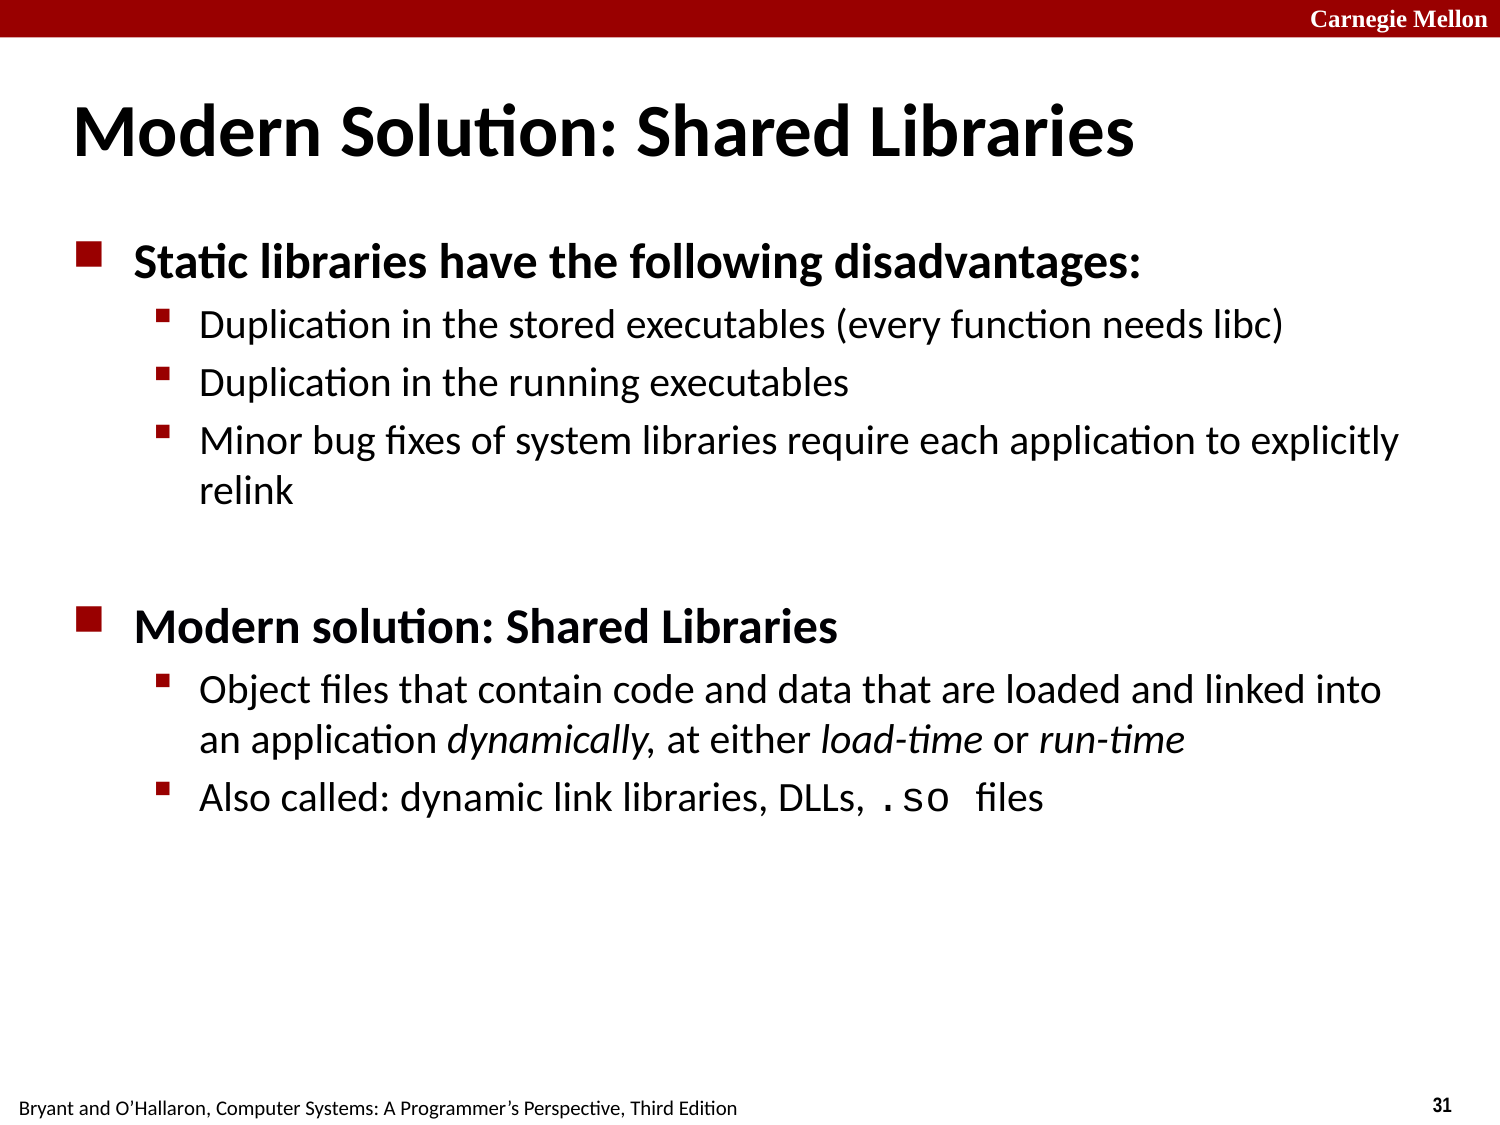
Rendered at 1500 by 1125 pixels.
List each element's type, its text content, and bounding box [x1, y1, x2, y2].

title Modern Solution: Shared Libraries [57, 62, 1488, 192]
list Static libraries have the following disadvantages: Duplication in the stored executables (every function needs libc) Duplication in the running executables Minor bug fixes of system libraries require each application to explicitly relink Modern solution: Shared Libraries Object files that contain code and data that are loaded and linked into an application dynamically, at either load-time or run-time Also called: dynamic link libraries, DLLs, .so files [61, 220, 1426, 1038]
